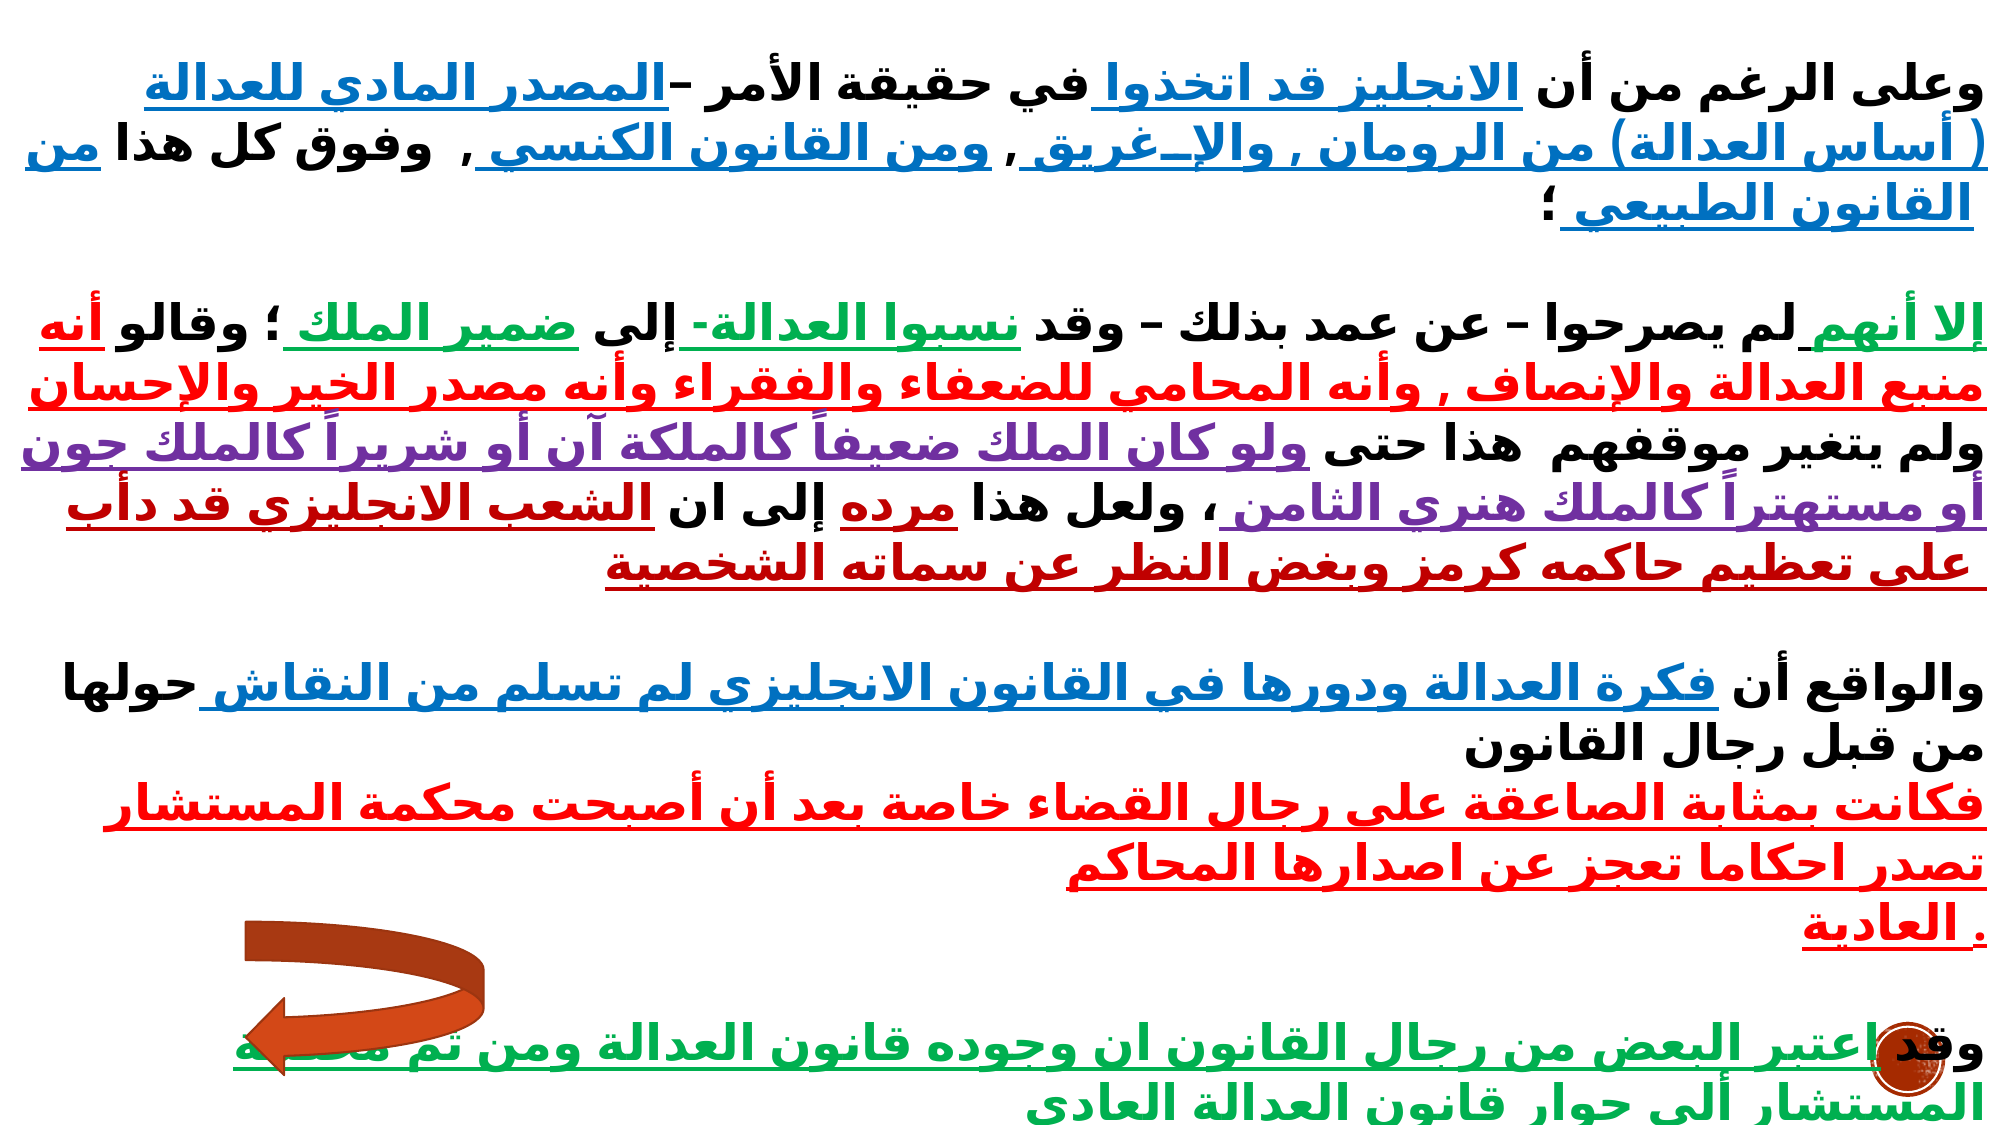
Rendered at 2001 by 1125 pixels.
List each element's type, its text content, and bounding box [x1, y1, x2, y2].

text_box [244, 920, 485, 1077]
text_box وعلى الرغم من أن الانجليز قد اتخذوا في حقيقة الأمر –المصدر المادي للعدالة ( أساس العدالة) من الرومان , والإغريق , ومن القانون الكنسي , وفوق كل هذا من القانون الطبيعي ؛ إلا أنهم لم يصرحوا – عن عمد بذلك – وقد نسبوا العدالة- إلى ضمير الملك ؛ وقالو أنه منبع العدالة والإنصاف , وأنه المحامي للضعفاء والفقراء وأنه مصدر الخير والإحسان ولم يتغير موقفهم هذا حتى ولو كان الملك ضعيفاً كالملكة آن أو شريراً كالملك جون أو مستهتراً كالملك هنري الثامن ، ولعل هذا مرده إلى ان الشعب الانجليزي قد دأب على تعظيم حاكمه كرمز وبغض النظر عن سماته الشخصية والواقع أن فكرة العدالة ودورها في القانون الانجليزي لم تسلم من النقاش حولها من قبل رجال القانون فكانت بمثابة الصاعقة على رجال القضاء خاصة بعد أن أصبحت محكمة المستشار تصدر احكاما تعجز عن اصدارها المحاكم العادية . وقد اعتبر البعض من رجال القانون ان وجوده قانون العدالة ومن ثم محكمة المستشار ألى جوار قانون العدالة العادي والمحاكم العادية يعد تنازعاً في الولاية القضائية ؛ بينما اعتبر البعض ان قانون العدالة لايعد متناقضا مع القانون العادي بل تكملة النقص الموجود في القانون العادي أو اصلاح ماكان يظهر فيه من عيوب . فقانون العدالة هو احد ملاحق القانون العادي . [0, 42, 2000, 1125]
